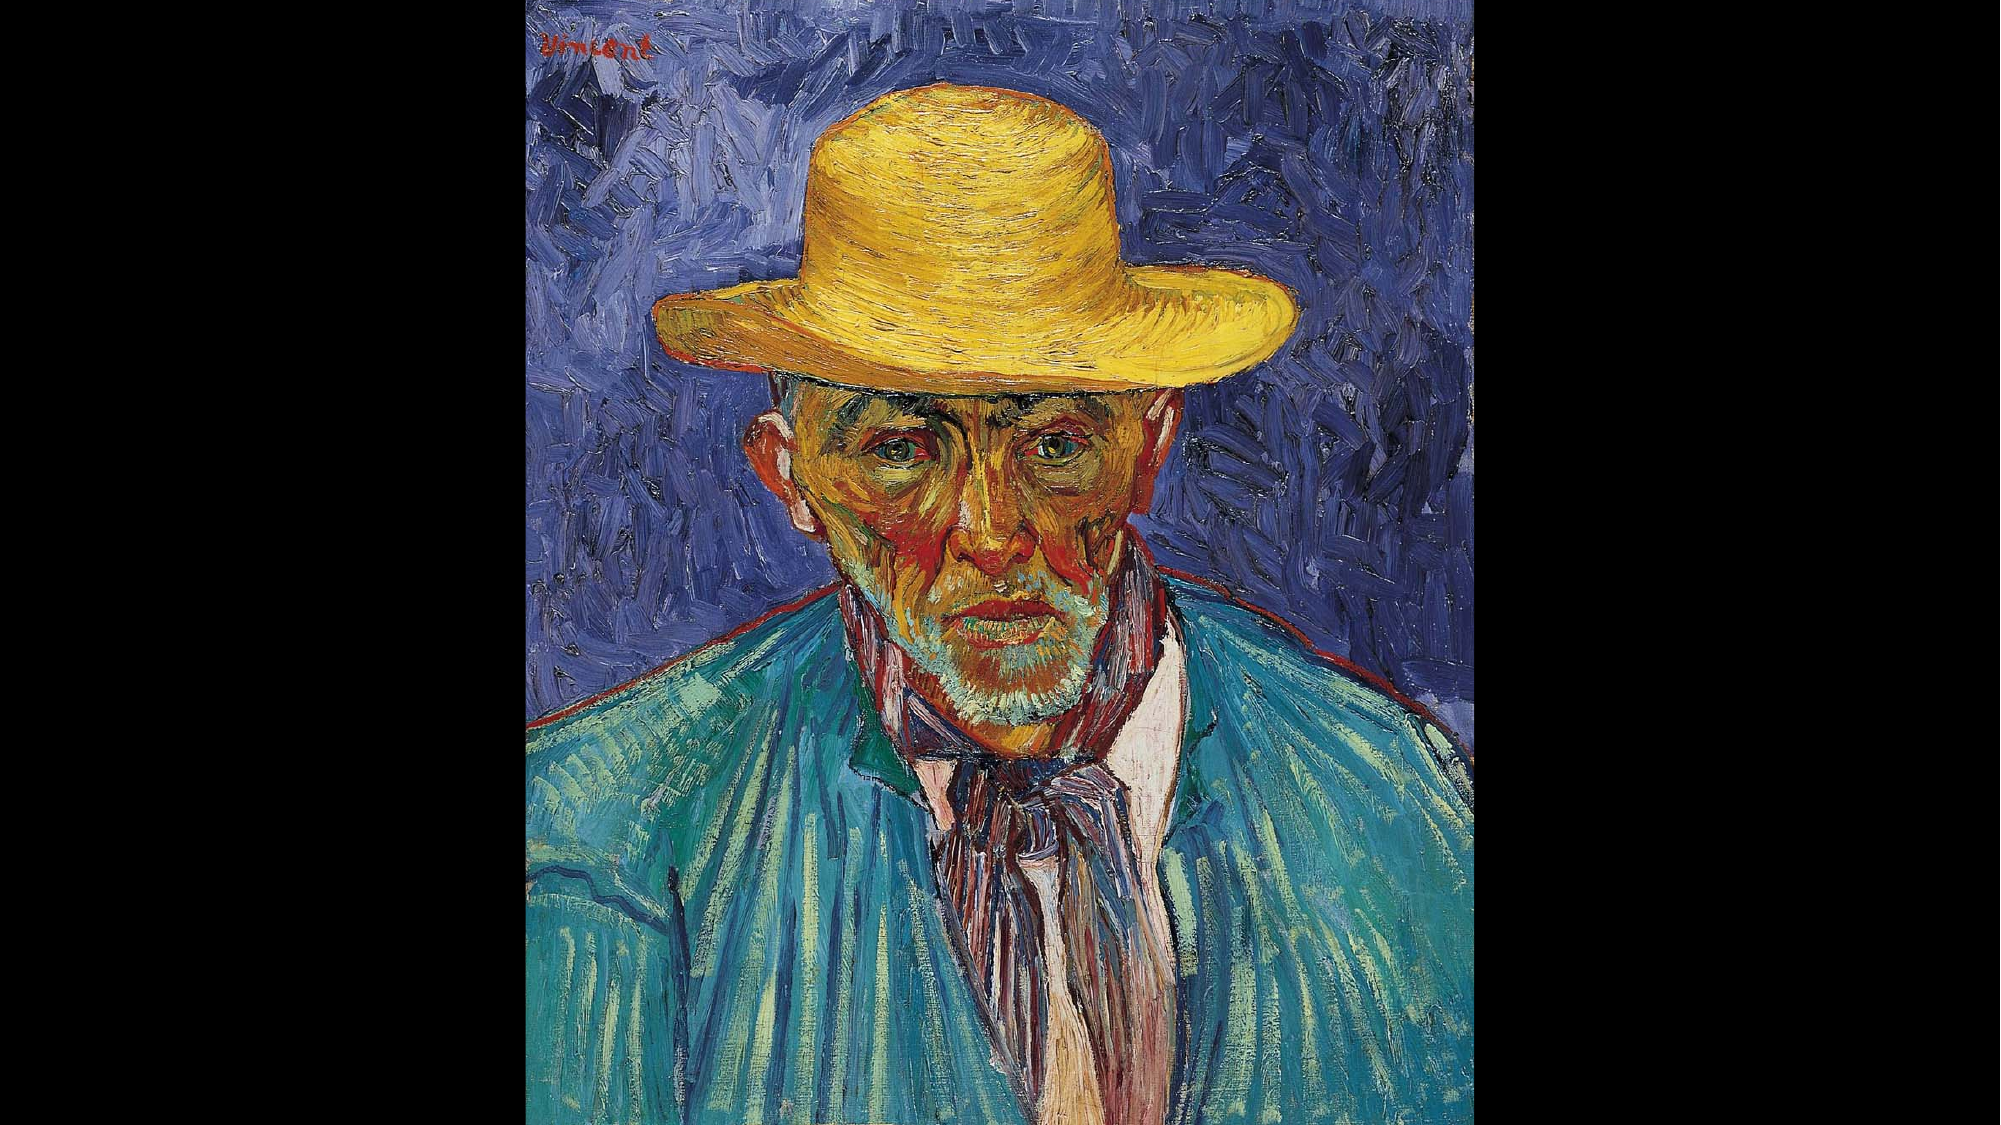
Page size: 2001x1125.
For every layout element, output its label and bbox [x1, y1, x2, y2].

picture [525, 0, 1475, 1125]
